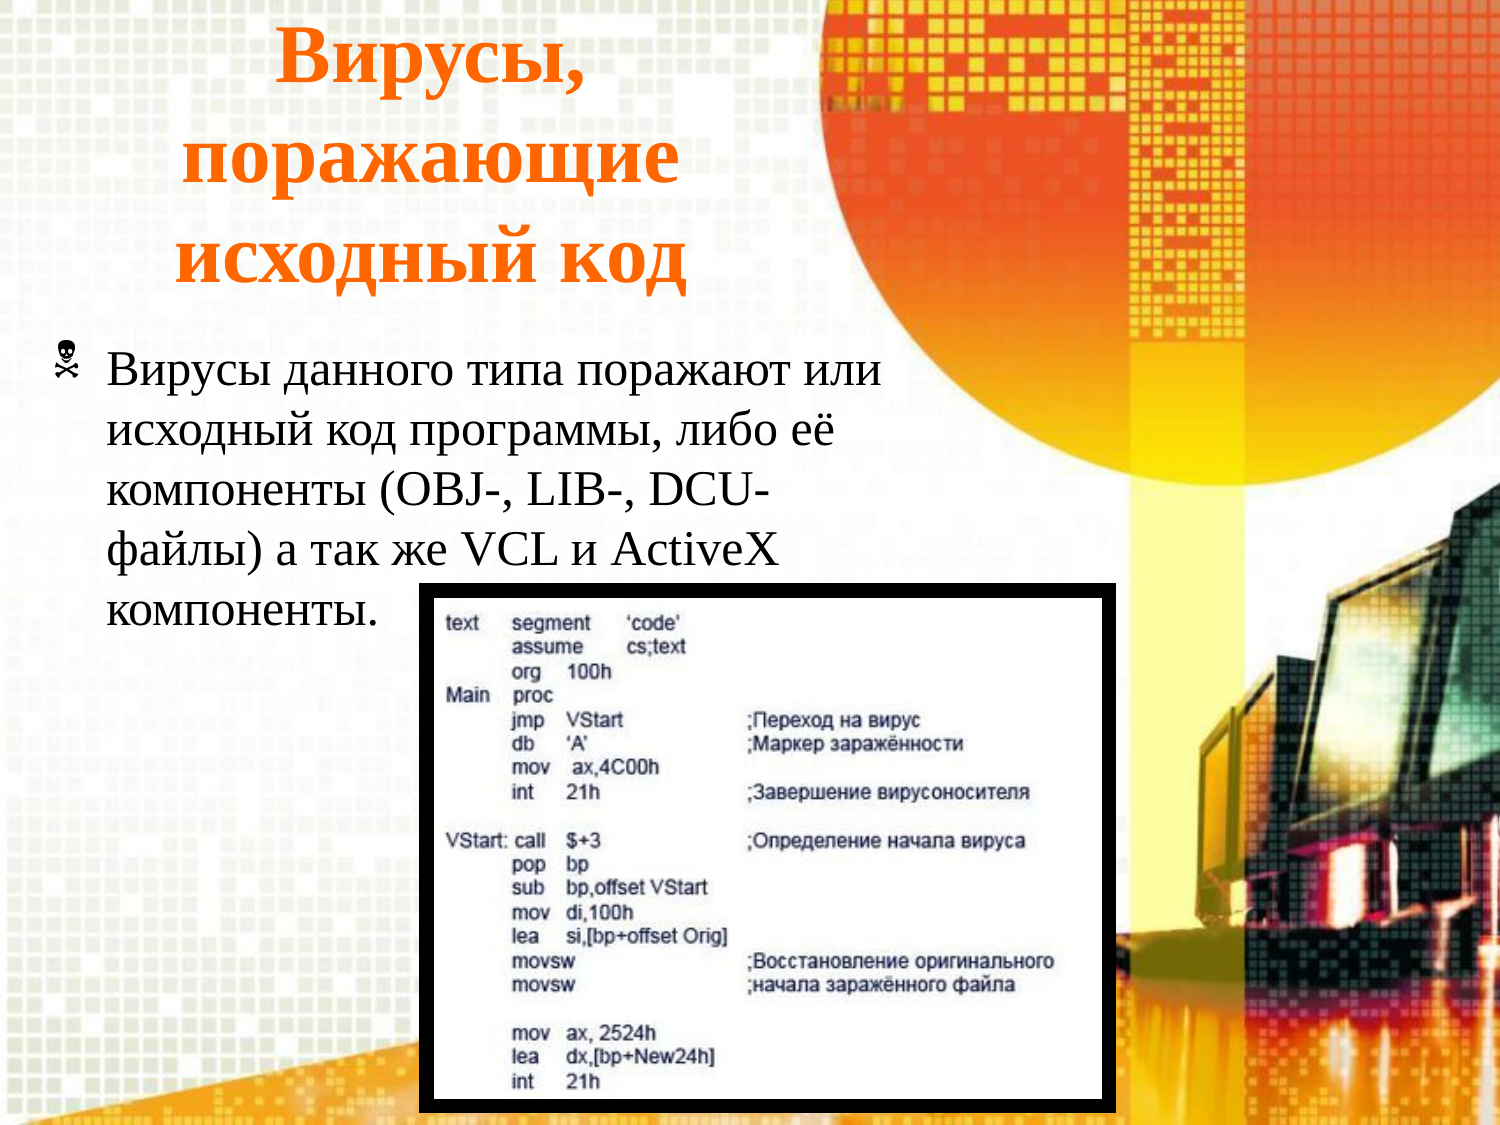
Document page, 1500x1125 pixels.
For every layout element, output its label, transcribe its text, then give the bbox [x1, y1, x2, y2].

list Вирусы данного типа поражают или исходный код программы, либо её компоненты (OBJ-, LIB-, DCU- файлы) а так же VCL и ActiveX компоненты. [34, 327, 915, 563]
picture [0, 0, 1500, 1125]
title Вирусы, поражающие исходный код [29, 18, 834, 279]
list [433, 597, 1102, 1099]
